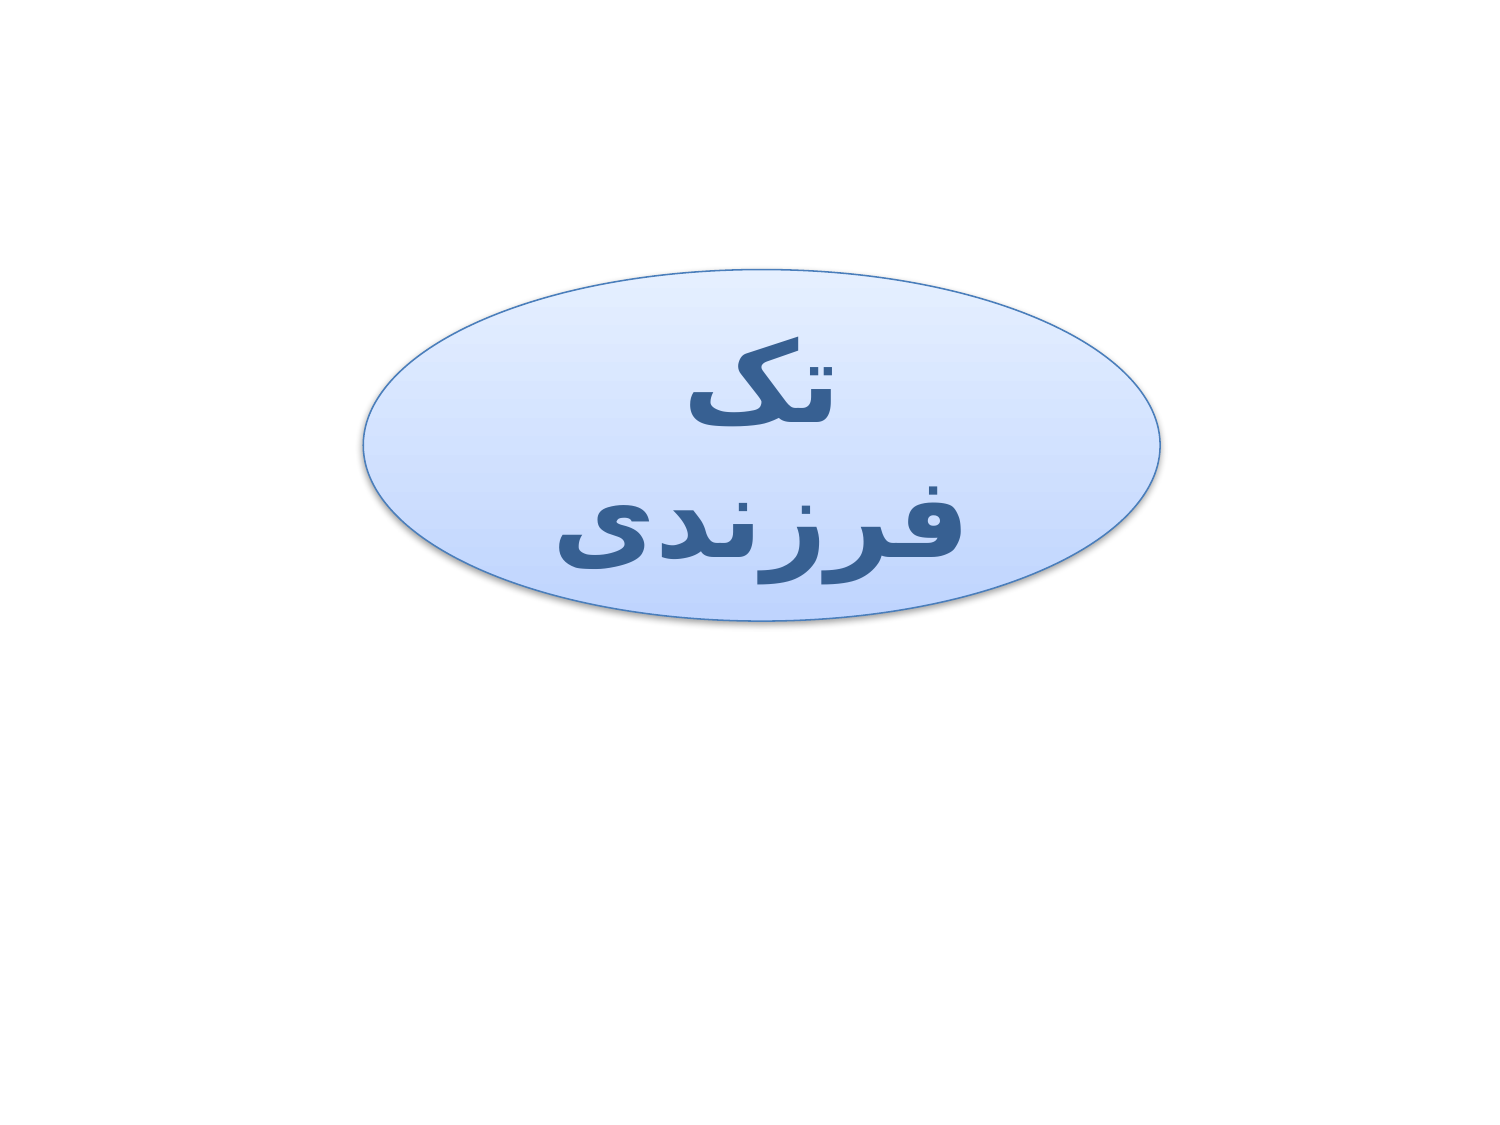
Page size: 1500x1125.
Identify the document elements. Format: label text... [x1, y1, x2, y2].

text_box تک فرزندی [362, 268, 1161, 622]
